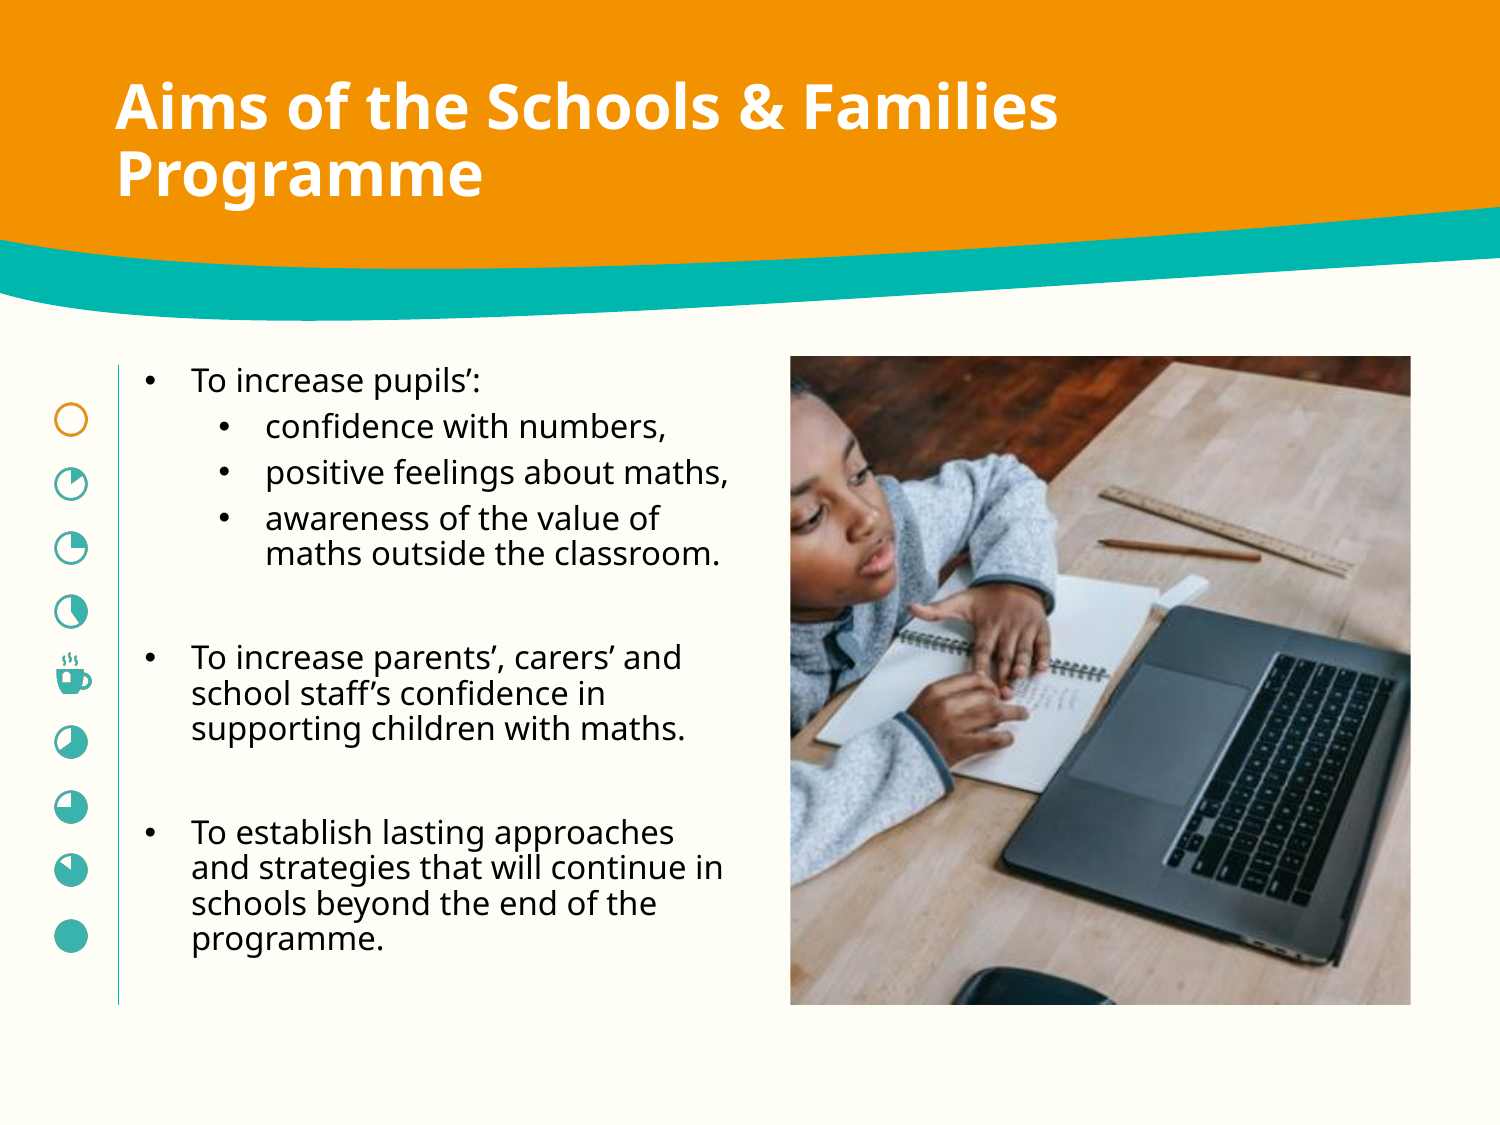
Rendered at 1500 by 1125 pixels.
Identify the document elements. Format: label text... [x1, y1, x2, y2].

picture [50, 721, 92, 763]
picture [50, 398, 92, 441]
picture [50, 463, 92, 505]
picture [50, 849, 92, 891]
list Aims of the Schools & Families Programme [100, 67, 1411, 258]
picture [50, 590, 92, 633]
picture [50, 915, 92, 957]
picture [50, 527, 92, 569]
picture [47, 646, 101, 700]
list To increase pupils’: confidence with numbers, positive feelings about maths, awareness of the value of maths outside the classroom. To increase parents’, carers’ and school staff’s confidence in supporting children with maths. To establish lasting approaches and strategies that will continue in schools beyond the end of the programme. [129, 356, 750, 1005]
picture [50, 786, 92, 828]
picture [790, 356, 1411, 1005]
